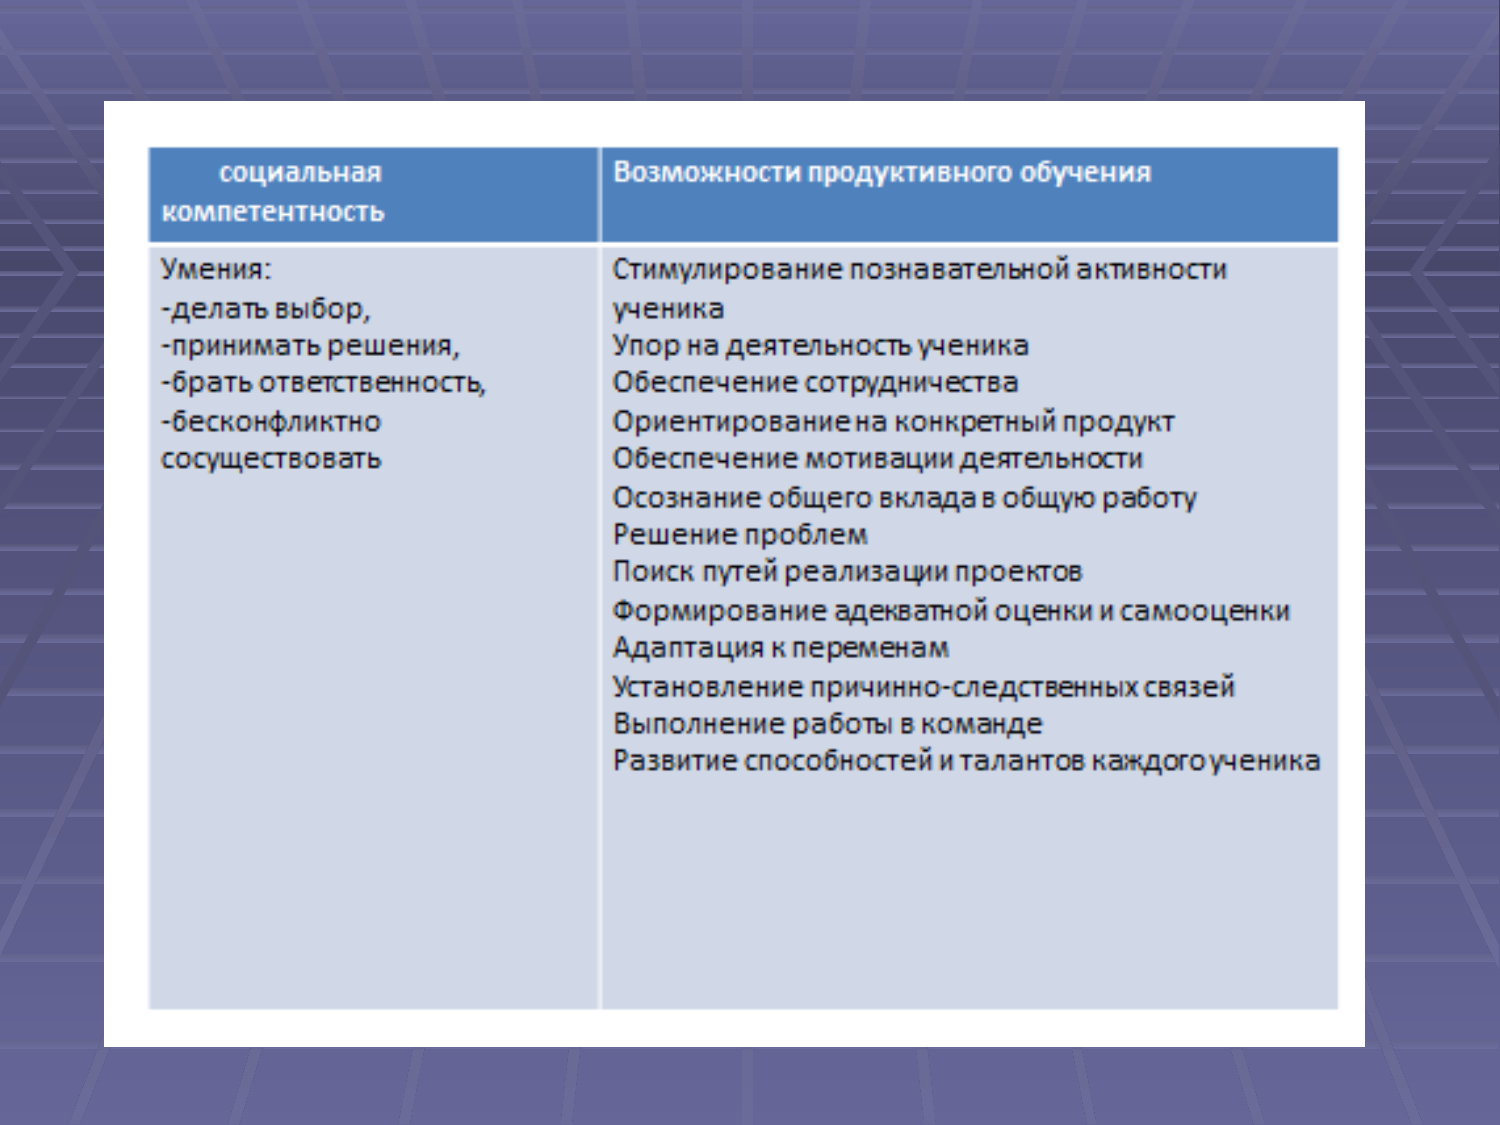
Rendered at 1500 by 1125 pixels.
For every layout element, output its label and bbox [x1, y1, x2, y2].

picture [103, 101, 1365, 1047]
